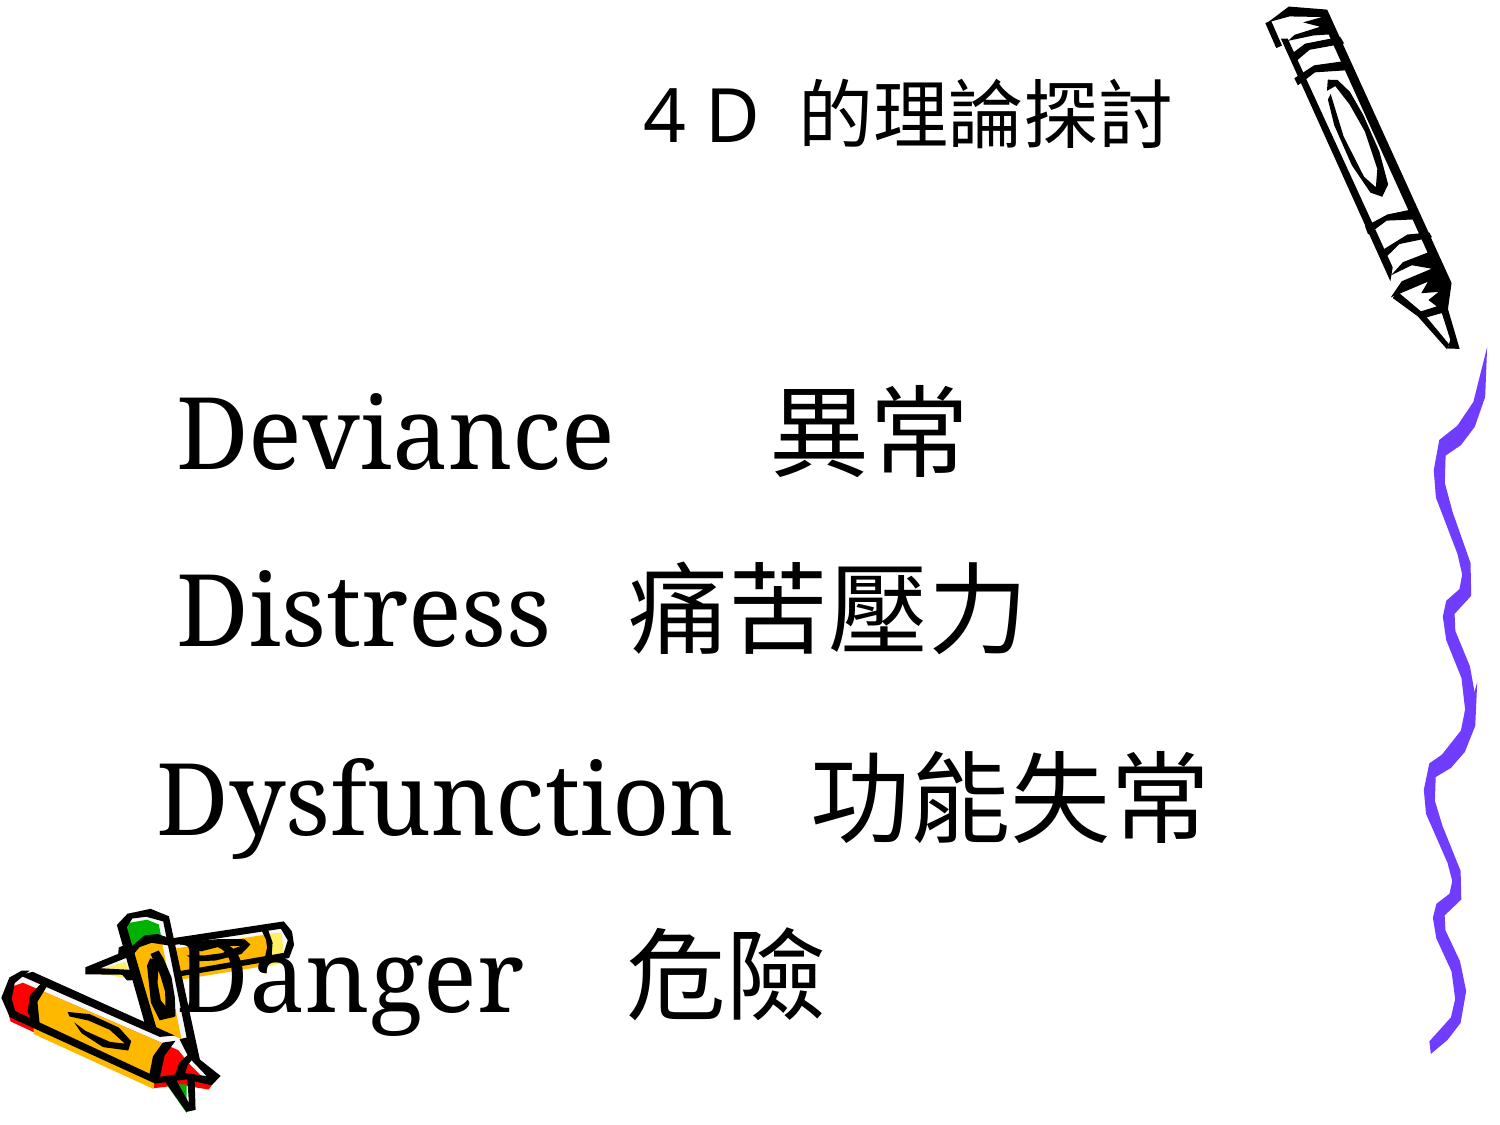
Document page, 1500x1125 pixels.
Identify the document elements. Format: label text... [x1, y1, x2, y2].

text_box Danger 危險 [41, 904, 963, 1040]
text_box Distress 痛苦壓力 [147, 538, 1058, 674]
text_box Dysfunction 功能失常 [141, 727, 1226, 863]
text_box Deviance 異常 [53, 361, 1093, 497]
title 4 D 的理論探討 [584, 0, 1232, 166]
